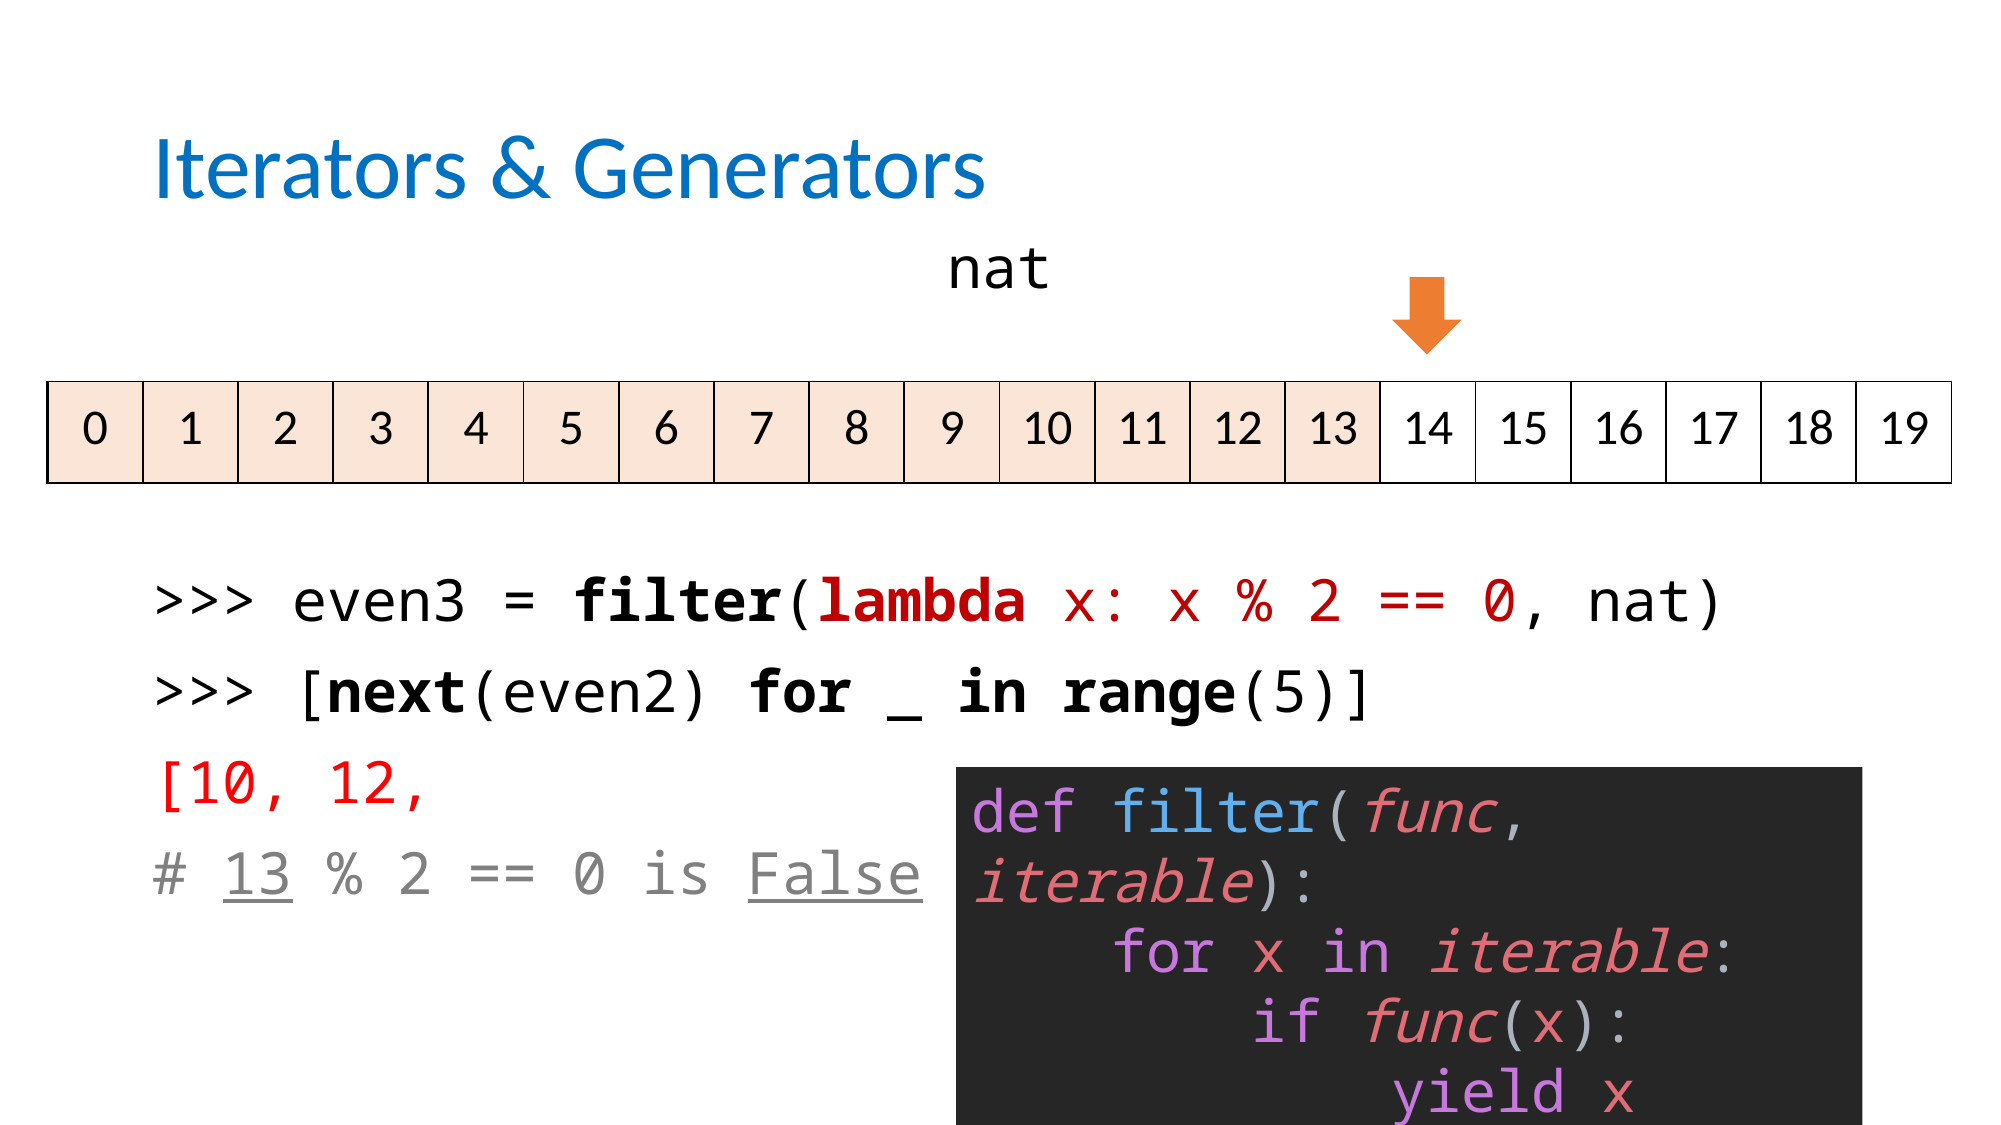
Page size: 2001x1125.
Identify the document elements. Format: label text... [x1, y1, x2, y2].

table_header 17 [1667, 382, 1760, 482]
table_header 6 [620, 382, 713, 482]
text_box >>> even3 = filter(lambda x: x % 2 == 0, nat) >>> [next(even2) for _ in range(5)] [10, 12, # 13 % 2 == 0 is False [137, 555, 1863, 1066]
text_box [1392, 277, 1462, 355]
table_header 4 [429, 382, 523, 482]
table_header 2 [239, 382, 332, 482]
table_header 18 [1762, 382, 1855, 482]
text_box def filter(func, iterable): for x in iterable: if func(x): yield x [956, 767, 1863, 1125]
text_box nat [932, 222, 1068, 308]
table_header 3 [334, 382, 427, 482]
table_header 14 [1381, 382, 1475, 482]
table_header 9 [905, 382, 999, 482]
table_header 7 [715, 382, 808, 482]
title Iterators & Generators [137, 59, 1863, 278]
table_header 15 [1476, 382, 1570, 482]
table_header 5 [524, 382, 618, 482]
table_header 10 [1000, 382, 1094, 482]
table_header 8 [810, 382, 903, 482]
table_header 0 [49, 382, 142, 482]
table_header 13 [1286, 382, 1379, 482]
table_header 16 [1572, 382, 1665, 482]
table_header 19 [1857, 382, 1951, 482]
table_header 1 [144, 382, 237, 482]
table_header 12 [1191, 382, 1284, 482]
table_header 11 [1096, 382, 1189, 482]
